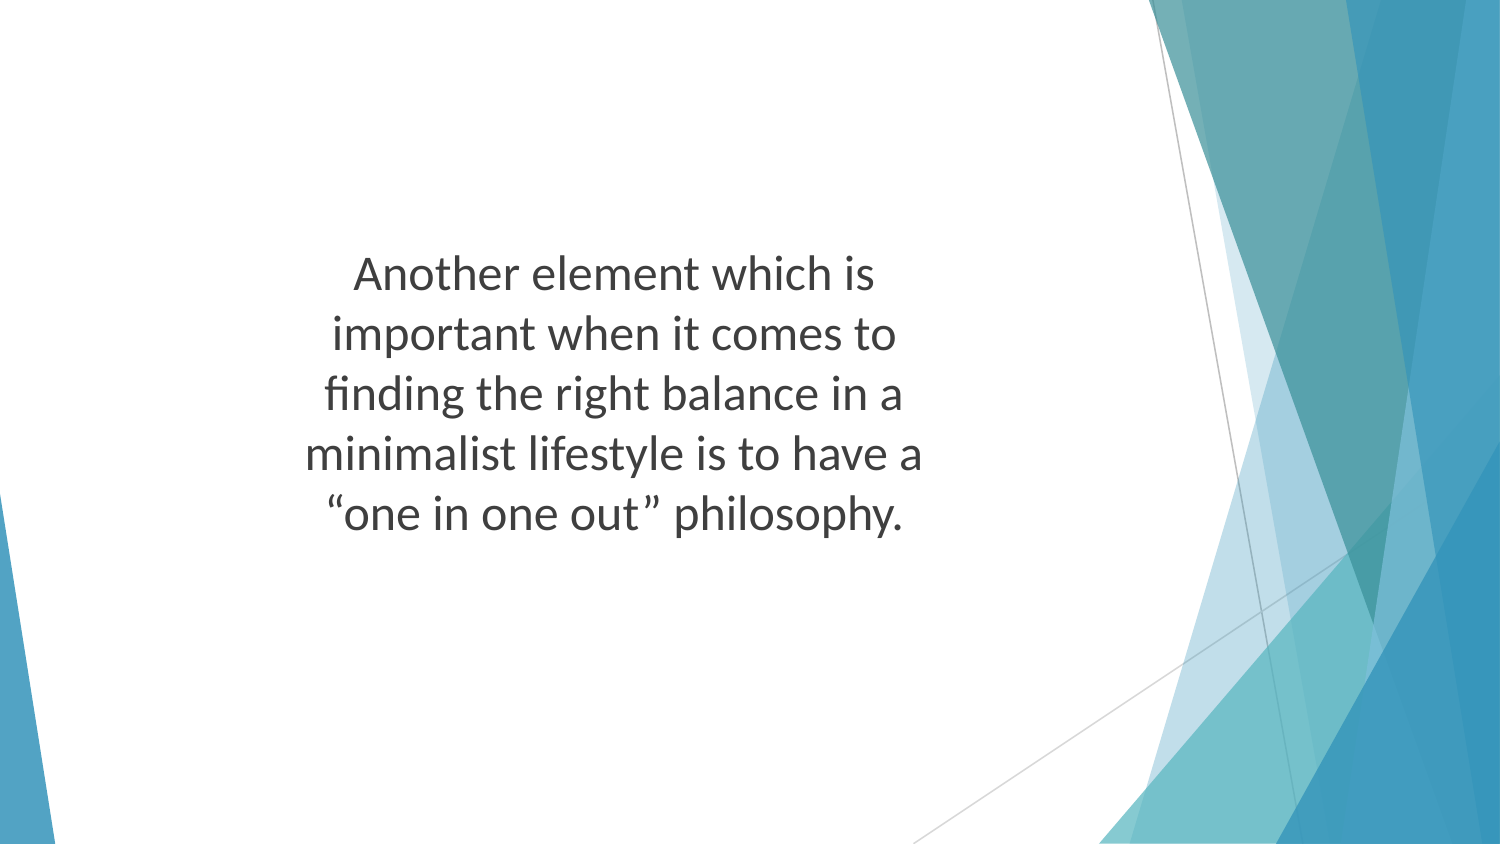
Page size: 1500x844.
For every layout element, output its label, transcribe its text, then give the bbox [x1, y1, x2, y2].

list Another element which is important when it comes to finding the right balance in a minimalist lifestyle is to have a “one in one out” philosophy. [265, 232, 963, 611]
